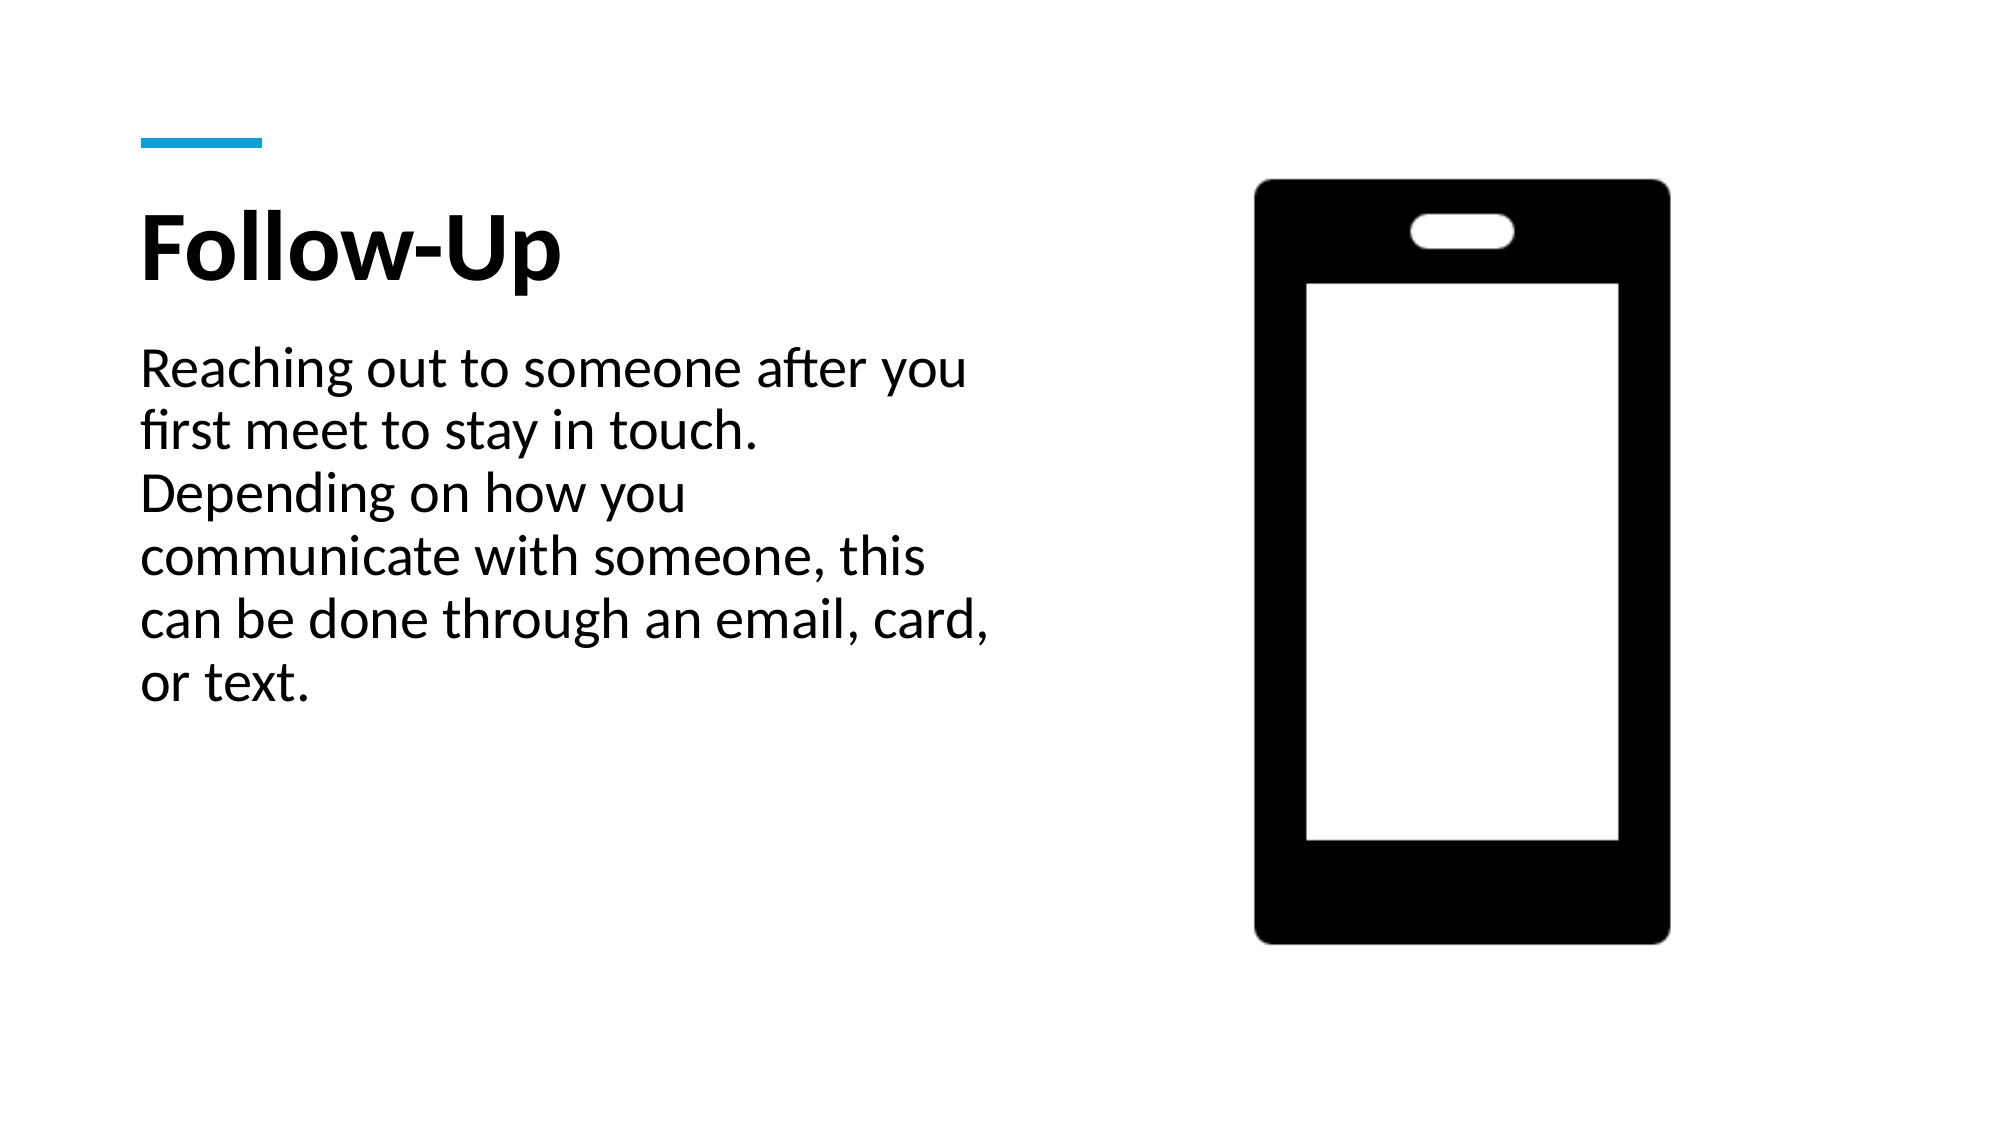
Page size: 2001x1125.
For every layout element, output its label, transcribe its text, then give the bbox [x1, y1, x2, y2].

list Reaching out to someone after you first meet to stay in touch. Depending on how you communicate with someone, this can be done through an email, card, or text. [124, 329, 1029, 1091]
picture [1046, 144, 1879, 981]
title Follow-Up [124, 186, 1046, 330]
